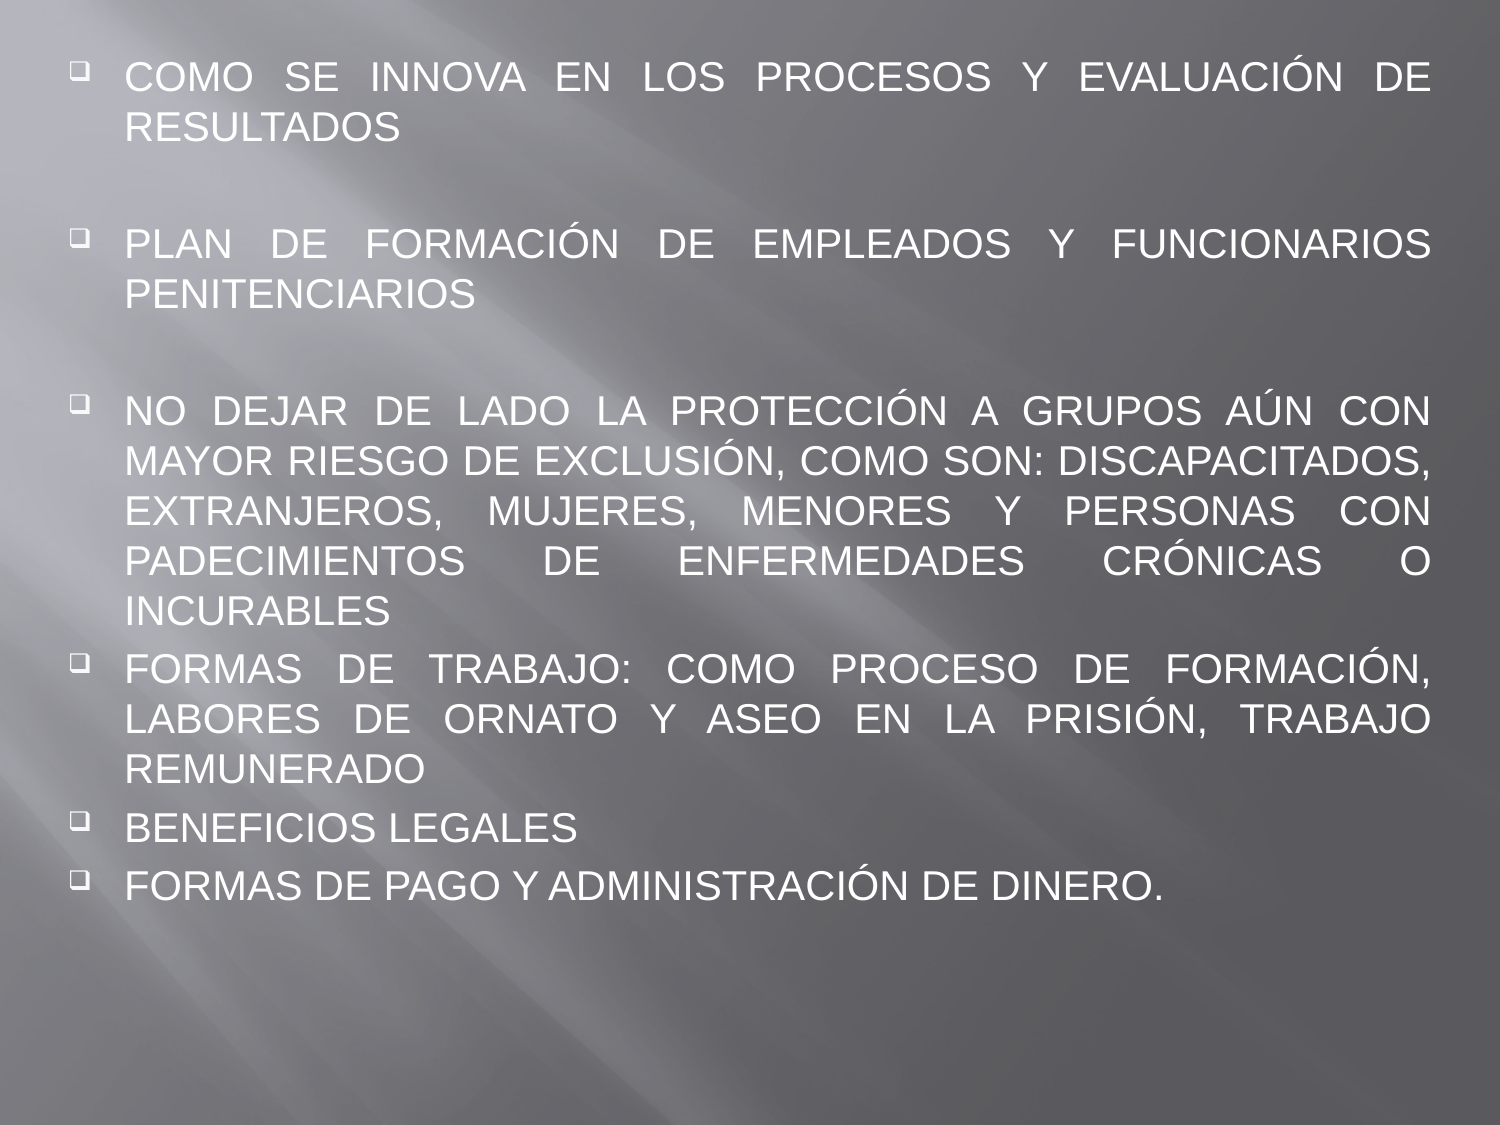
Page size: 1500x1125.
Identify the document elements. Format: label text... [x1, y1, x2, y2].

list COMO SE INNOVA EN LOS PROCESOS Y EVALUACIÓN DE RESULTADOS PLAN DE FORMACIÓN DE EMPLEADOS Y FUNCIONARIOS PENITENCIARIOS NO DEJAR DE LADO LA PROTECCIÓN A GRUPOS AÚN CON MAYOR RIESGO DE EXCLUSIÓN, COMO SON: DISCAPACITADOS, EXTRANJEROS, MUJERES, MENORES Y PERSONAS CON PADECIMIENTOS DE ENFERMEDADES CRÓNICAS O INCURABLES FORMAS DE TRABAJO: COMO PROCESO DE FORMACIÓN, LABORES DE ORNATO Y ASEO EN LA PRISIÓN, TRABAJO REMUNERADO BENEFICIOS LEGALES FORMAS DE PAGO Y ADMINISTRACIÓN DE DINERO. [53, 42, 1447, 1083]
